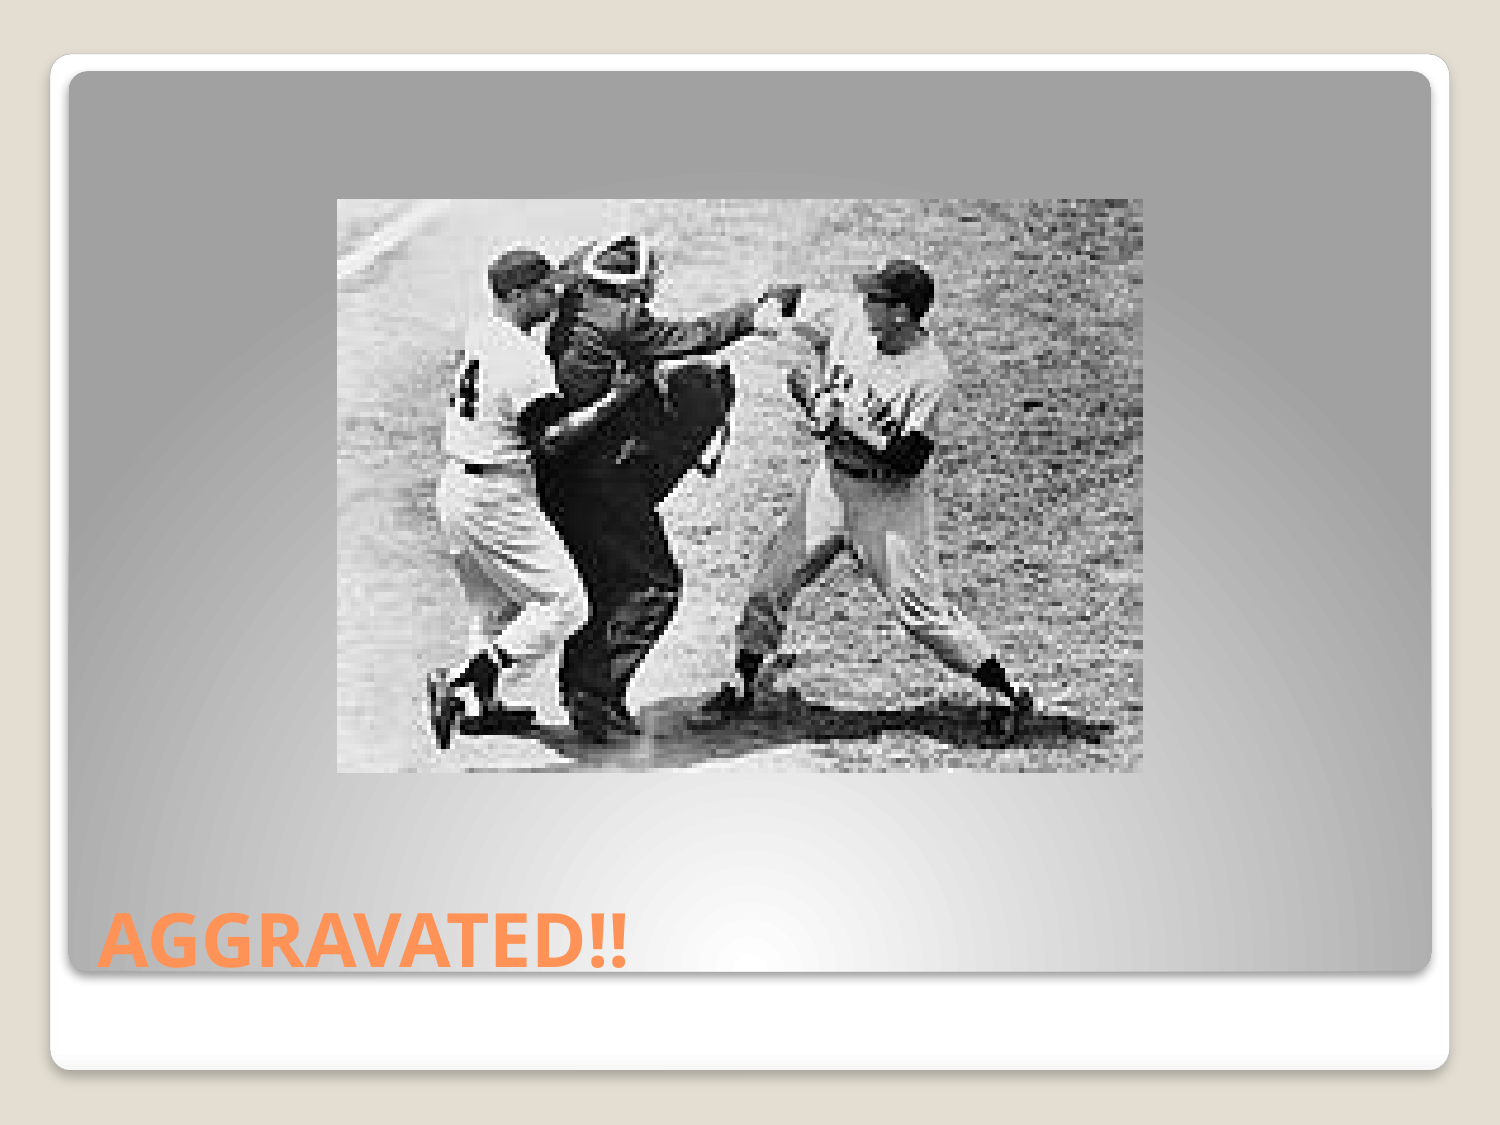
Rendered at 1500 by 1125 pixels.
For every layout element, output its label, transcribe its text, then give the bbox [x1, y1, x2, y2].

title AGGRAVATED!! [82, 817, 1425, 990]
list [337, 199, 1143, 774]
